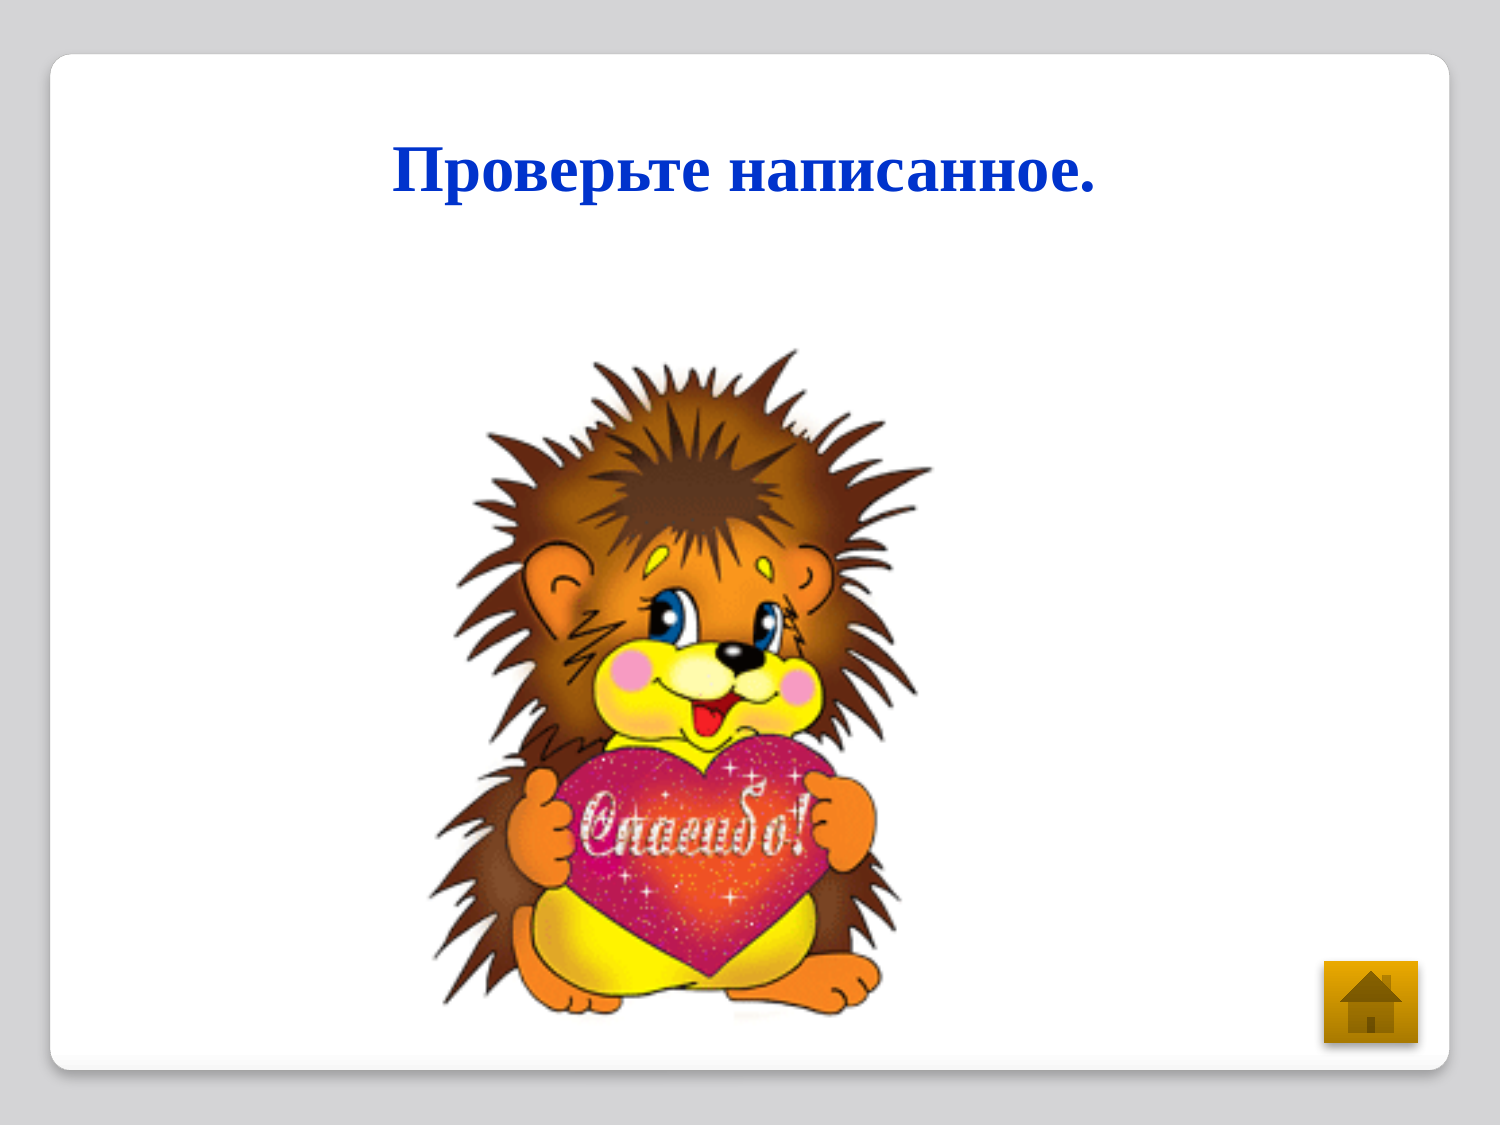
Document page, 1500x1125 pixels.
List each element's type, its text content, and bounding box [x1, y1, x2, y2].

text_box [1324, 960, 1418, 1043]
picture [398, 327, 959, 1034]
text_box Проверьте написанное. [378, 117, 1113, 212]
